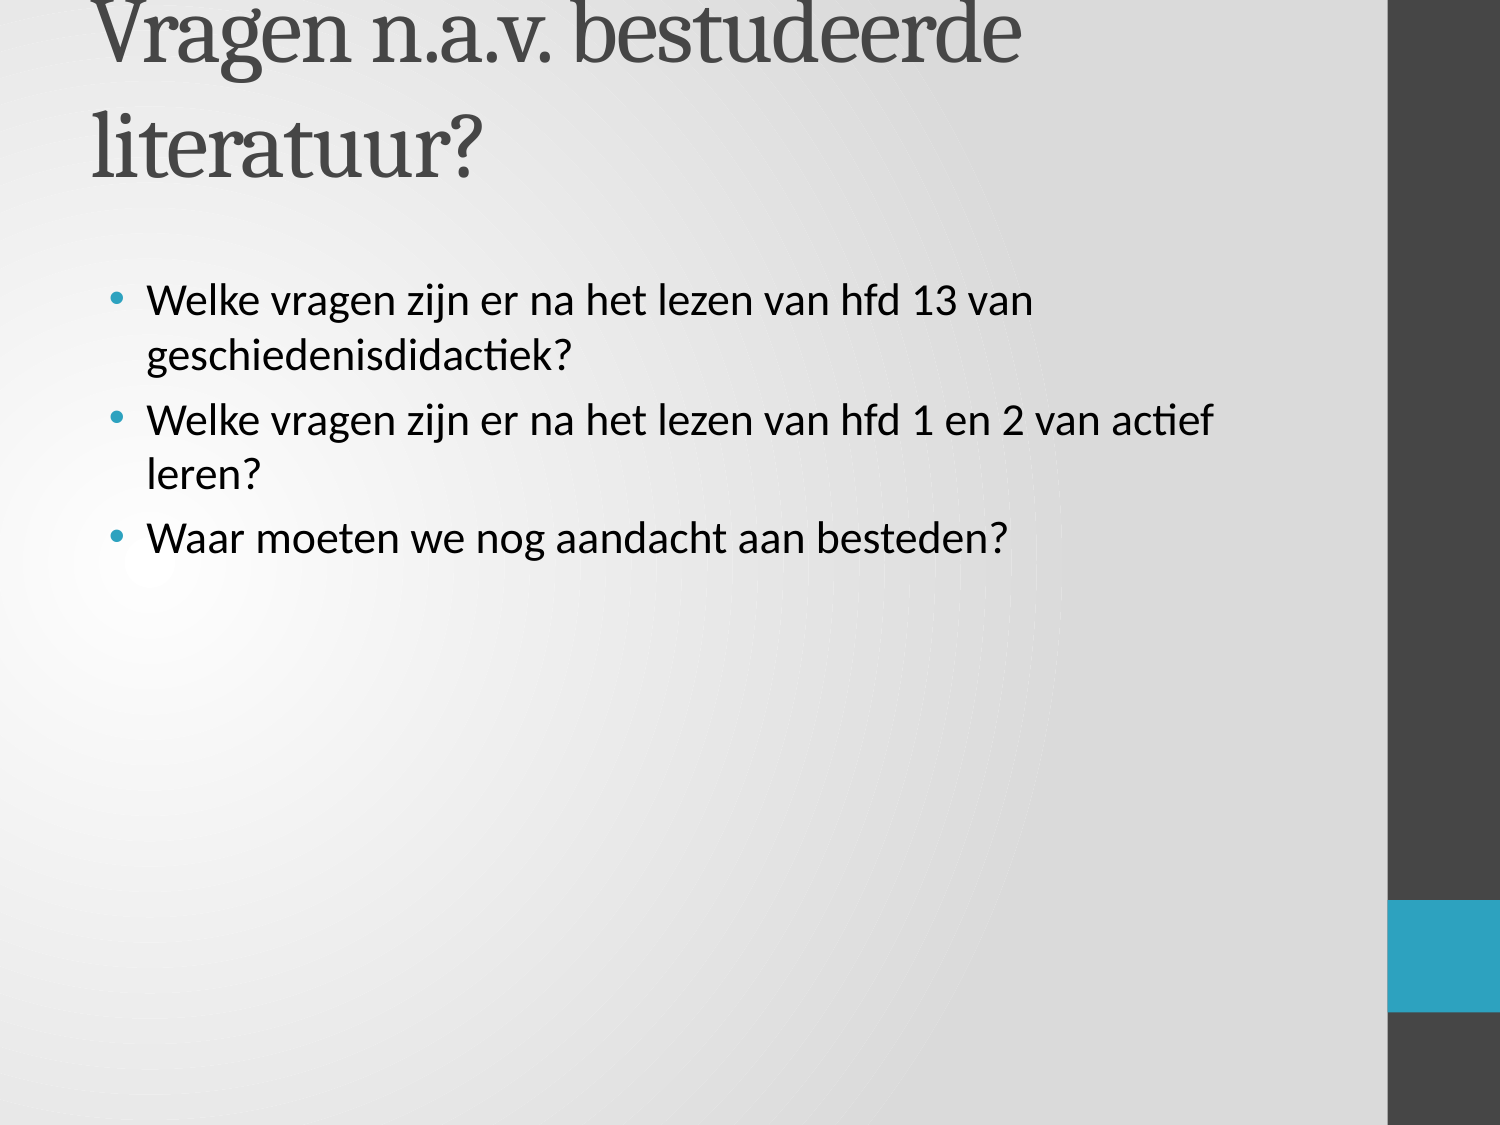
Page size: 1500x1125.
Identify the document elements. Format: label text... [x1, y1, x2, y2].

list Welke vragen zijn er na het lezen van hfd 13 van geschiedenisdidactiek? Welke vragen zijn er na het lezen van hfd 1 en 2 van actief leren? Waar moeten we nog aandacht aan besteden? [75, 262, 1325, 1050]
title Vragen n.a.v. bestudeerde literatuur? [75, 45, 1325, 233]
